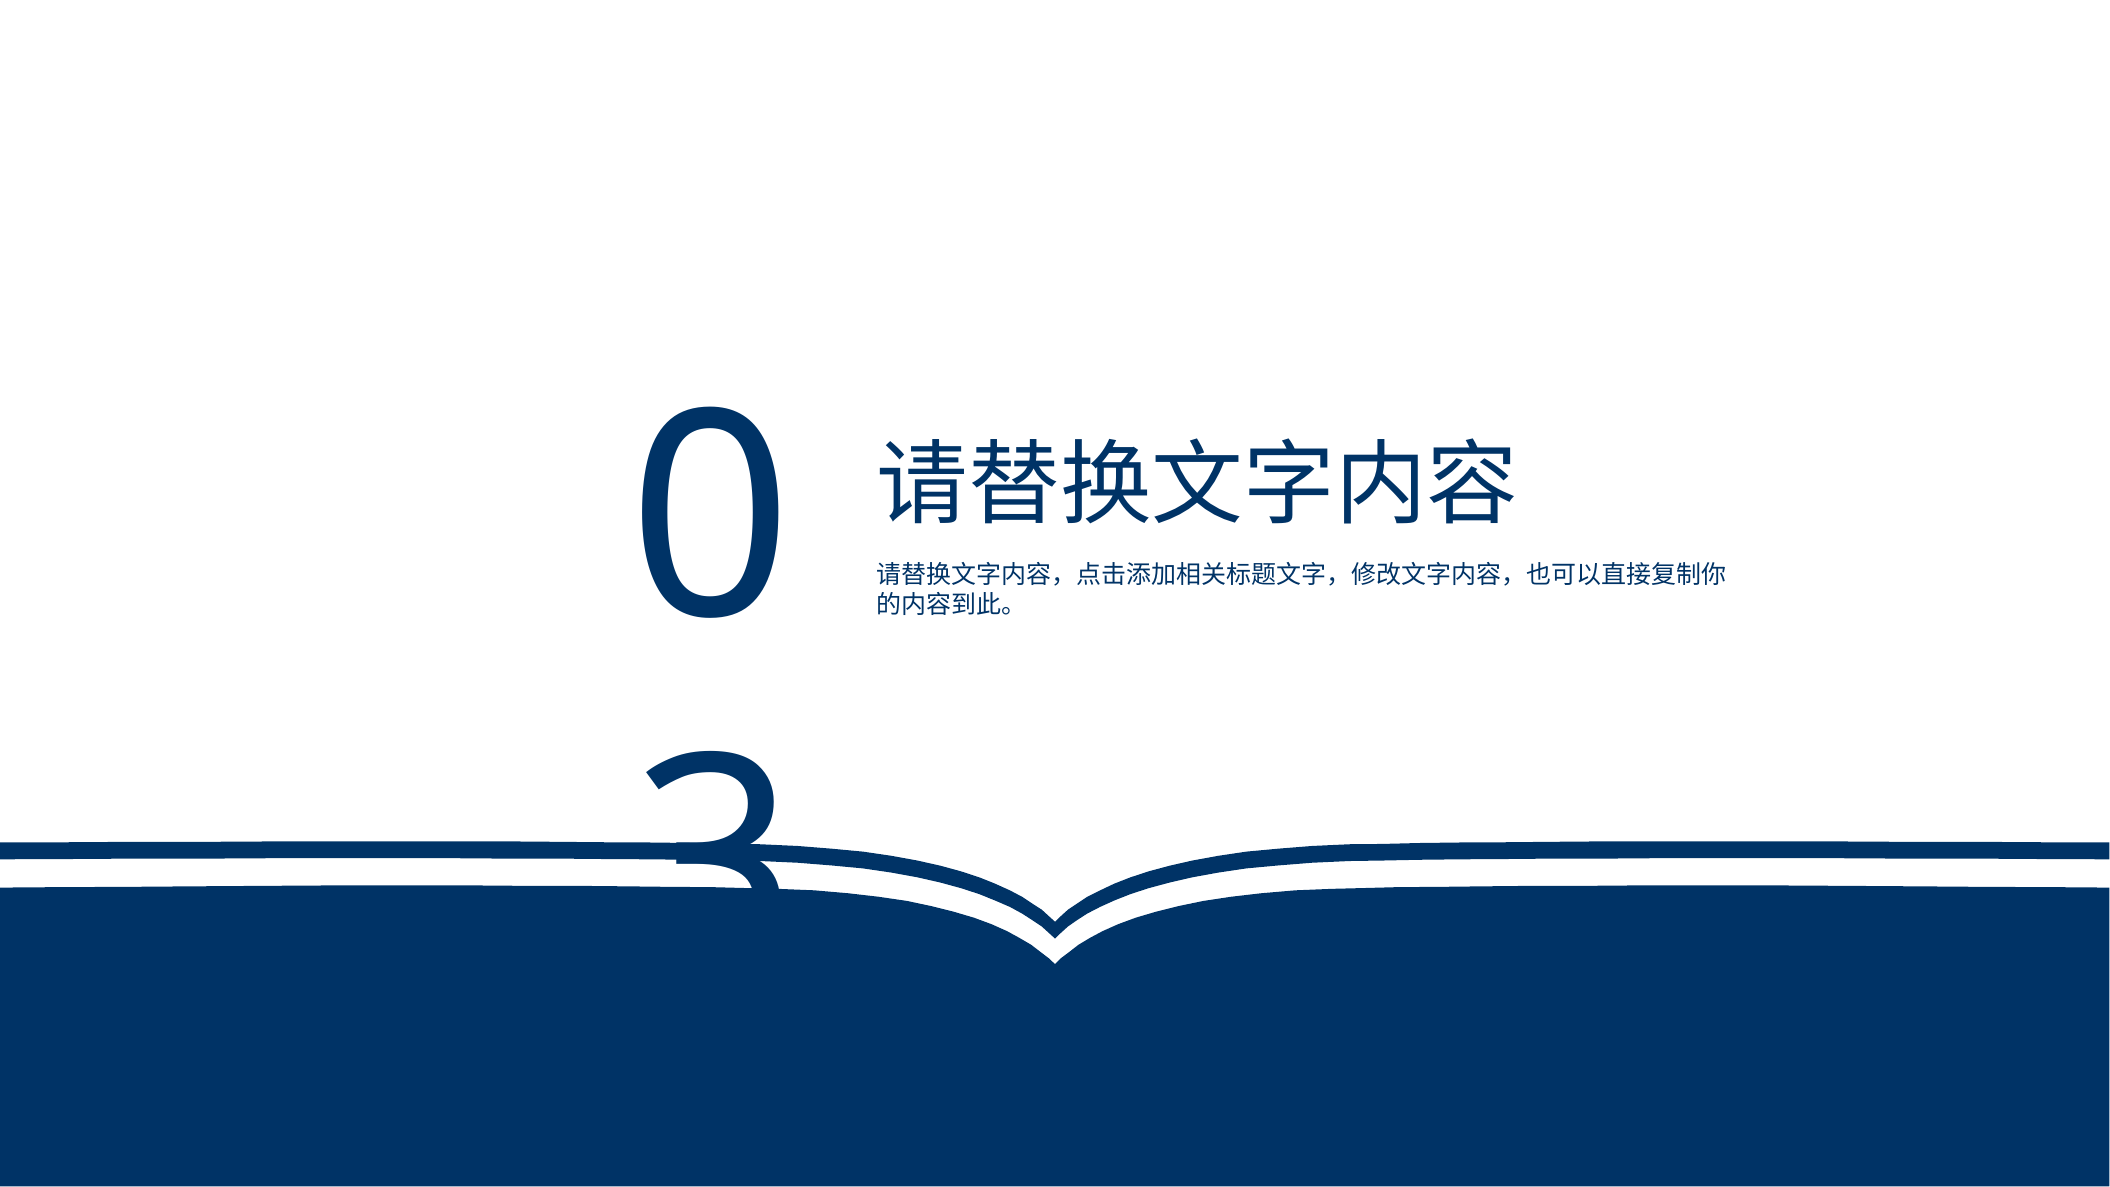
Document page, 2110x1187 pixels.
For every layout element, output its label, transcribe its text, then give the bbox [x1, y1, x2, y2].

text_box [0, 841, 2110, 939]
text_box [0, 885, 2110, 1187]
text_box 03 [534, 320, 895, 856]
text_box 03 [534, 859, 895, 899]
text_box 请替换文字内容 [895, 424, 1527, 535]
text_box 请替换文字内容，点击添加相关标题文字，修改文字内容，也可以直接复制你的内容到此。 [895, 558, 1727, 619]
